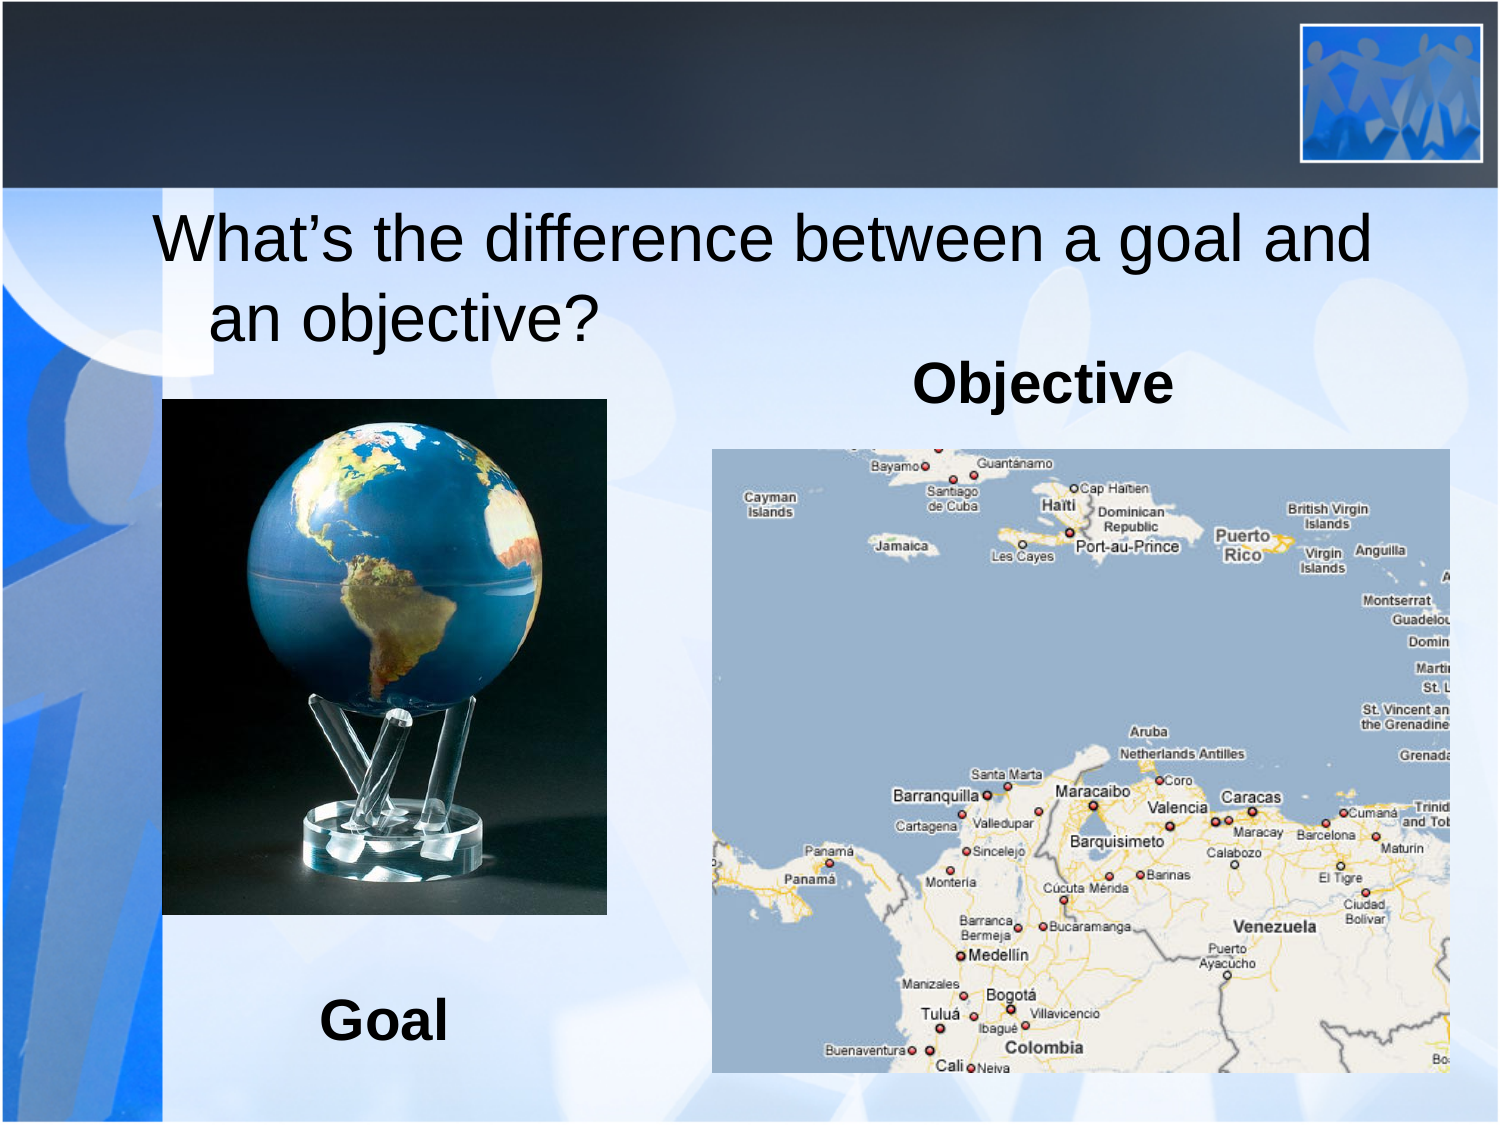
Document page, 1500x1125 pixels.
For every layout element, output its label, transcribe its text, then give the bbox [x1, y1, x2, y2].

text_box Goal [190, 975, 579, 1060]
text_box Objective [849, 337, 1238, 423]
picture [0, 0, 1500, 1125]
list What’s the difference between a goal and an objective? [137, 187, 1438, 930]
